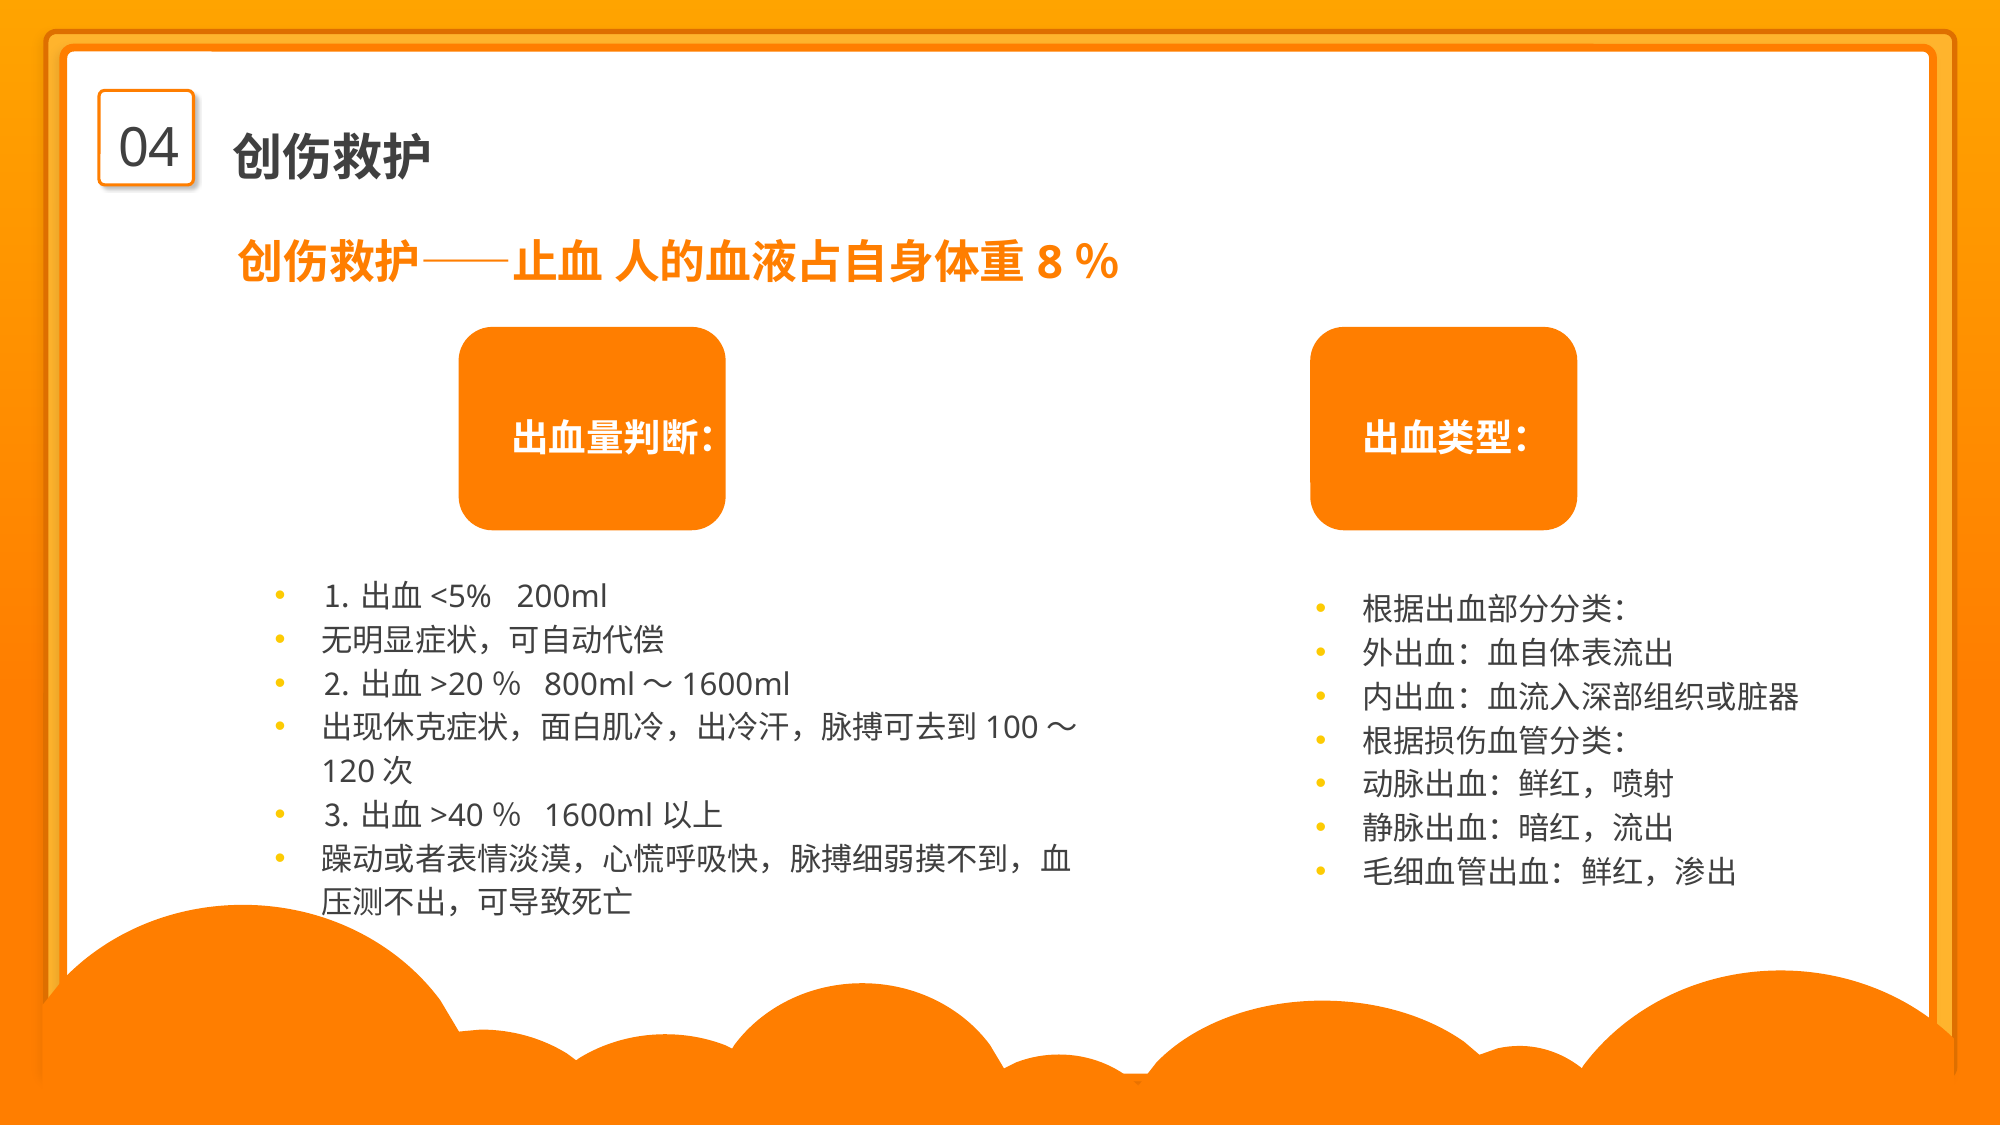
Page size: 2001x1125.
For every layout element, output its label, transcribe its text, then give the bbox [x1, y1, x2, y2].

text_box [1310, 326, 1578, 531]
text_box 根据出血部分分类： 外出血：血自体表流出 内出血：血流入深部组织或脏器 根据损伤血管分类： 动脉出血：鲜红，喷射 静脉出血：暗红，流出 毛细血管出血：鲜红，渗出 [1300, 575, 1898, 935]
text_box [88, 90, 593, 187]
text_box ⒈出血<5% 200ml 无明显症状，可自动代偿 ⒉出血>20％ 800ml～1600ml 出现休克症状，面白肌冷，出冷汗，脉搏可去到100～120次 ⒊出血>40％ 1600ml以上 躁动或者表情淡漠，心慌呼吸快，脉搏细弱摸不到，血压测不出，可导致死亡 [259, 562, 1096, 928]
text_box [458, 326, 726, 531]
text_box 创伤救护——止血 人的血液占自身体重8％ [201, 225, 1490, 296]
